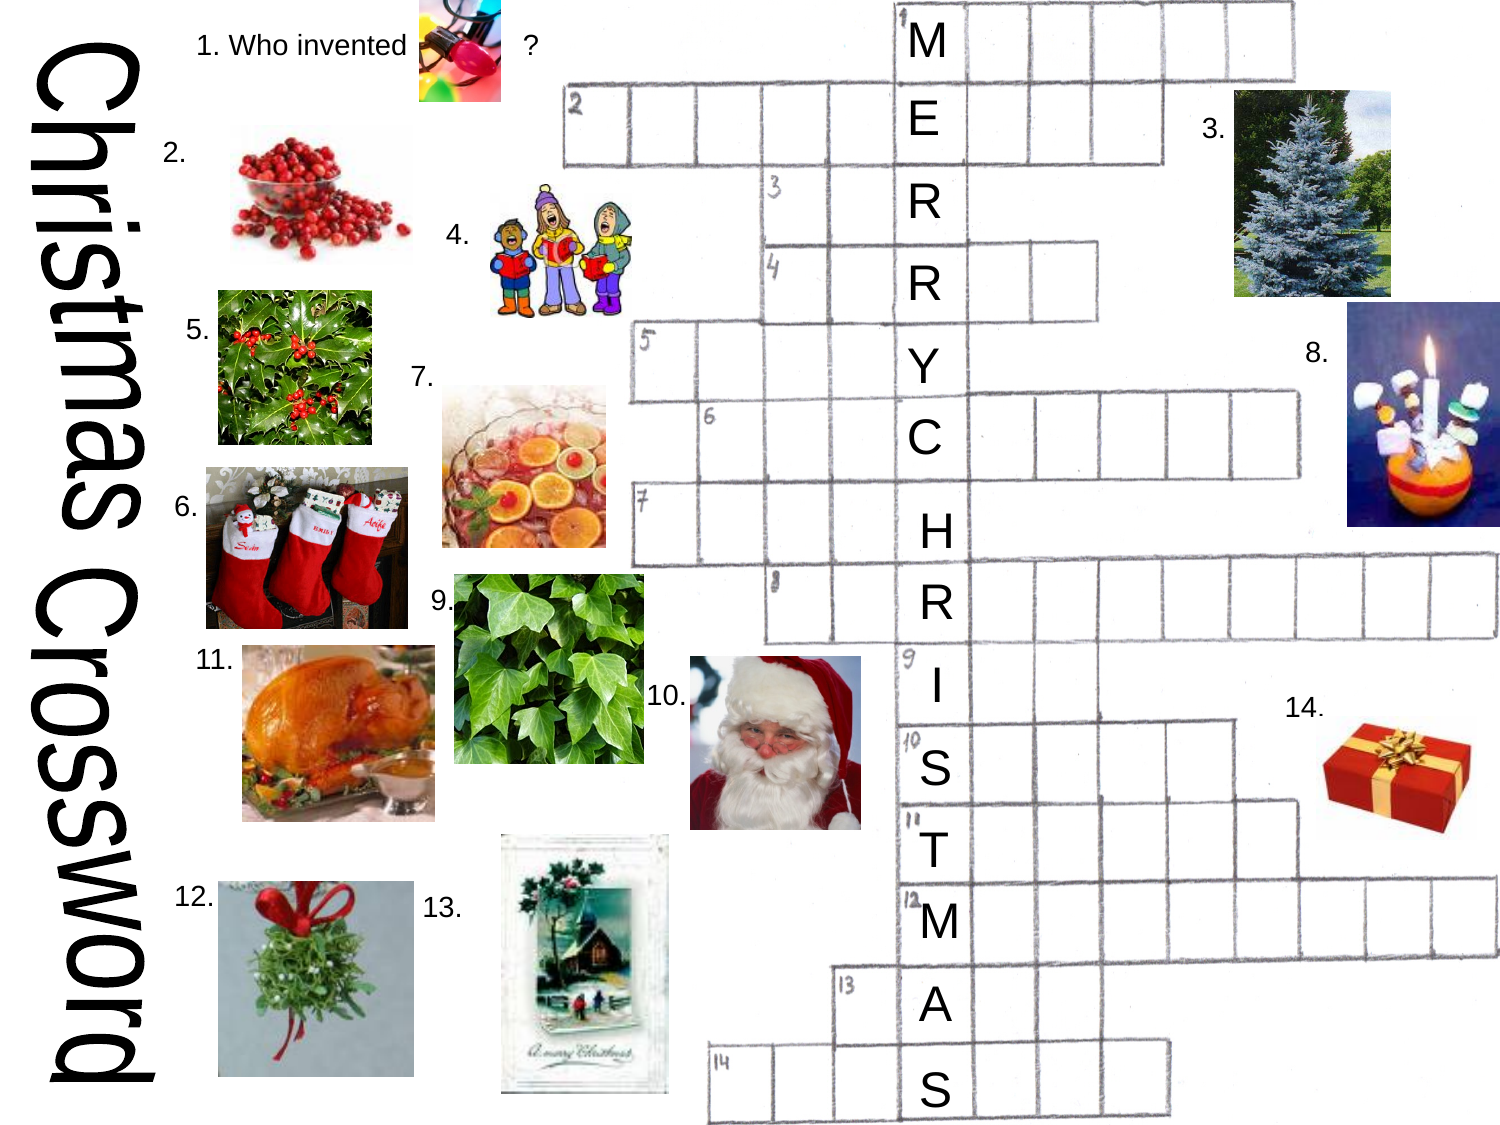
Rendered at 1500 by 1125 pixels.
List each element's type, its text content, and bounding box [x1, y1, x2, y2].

picture [206, 467, 408, 629]
picture [229, 125, 414, 265]
text_box 9. [415, 573, 453, 624]
picture [442, 0, 1500, 1125]
text_box 5. [171, 302, 213, 353]
picture [241, 644, 435, 823]
text_box 12. [159, 869, 230, 920]
text_box 1. Who invented ? [507, 18, 555, 69]
picture [218, 290, 373, 445]
picture [218, 881, 414, 1077]
text_box 1. Who invented ? [181, 18, 413, 69]
text_box 11. [180, 633, 258, 683]
text_box 7. [395, 349, 450, 400]
text_box 6. [159, 479, 201, 530]
text_box 4. [431, 207, 484, 258]
text_box 2. [147, 125, 202, 176]
picture [418, 0, 501, 102]
text_box 13. [415, 881, 478, 932]
